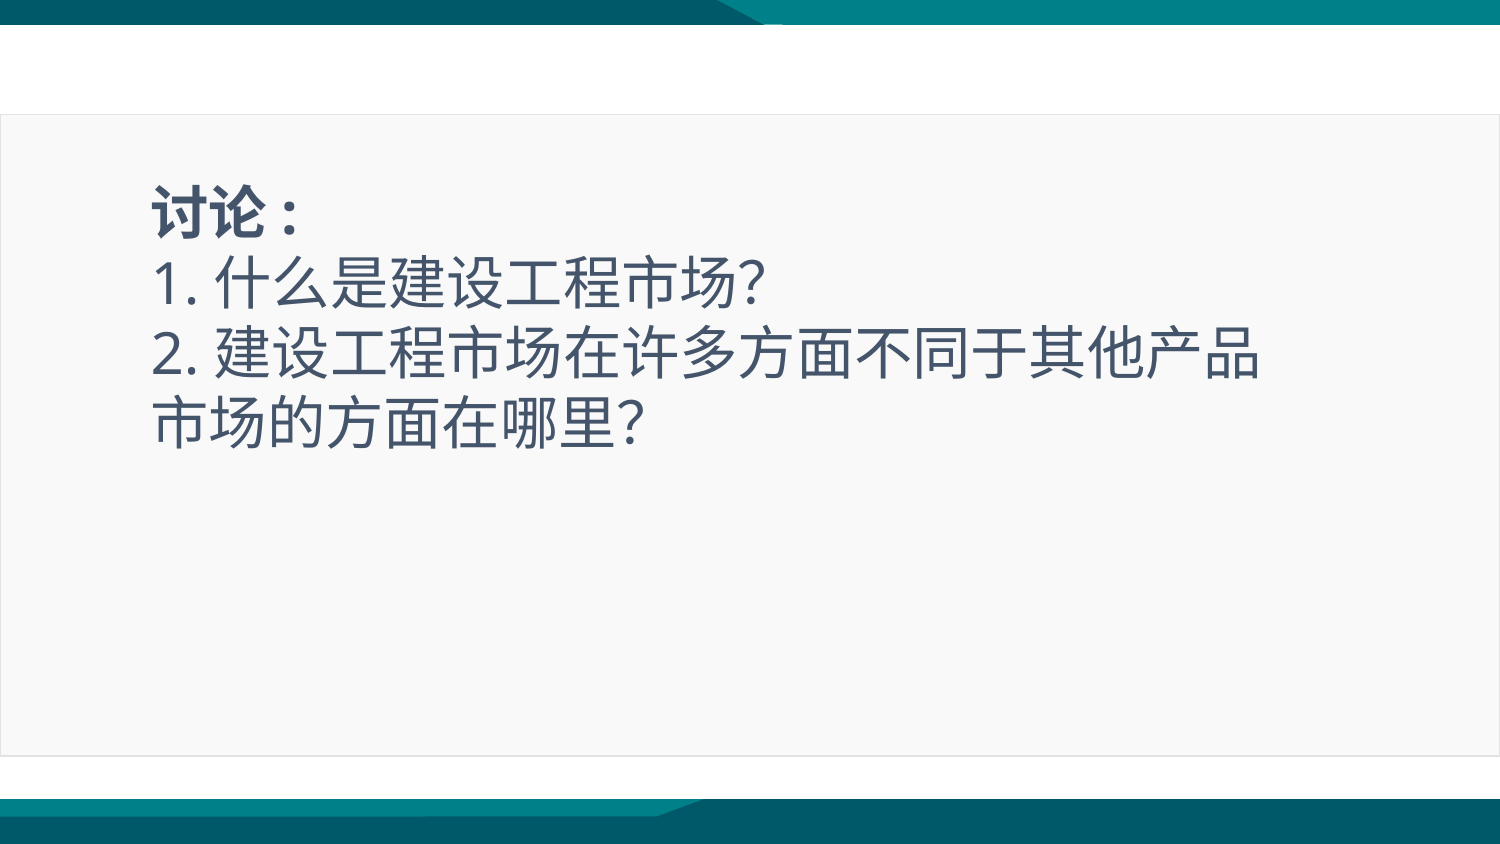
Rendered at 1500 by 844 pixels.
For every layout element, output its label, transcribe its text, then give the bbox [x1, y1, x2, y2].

text_box 讨论: 1.什么是建设工程市场？ 2.建设工程市场在许多方面不同于其他产品市场的方面在哪里？ [135, 191, 1329, 511]
